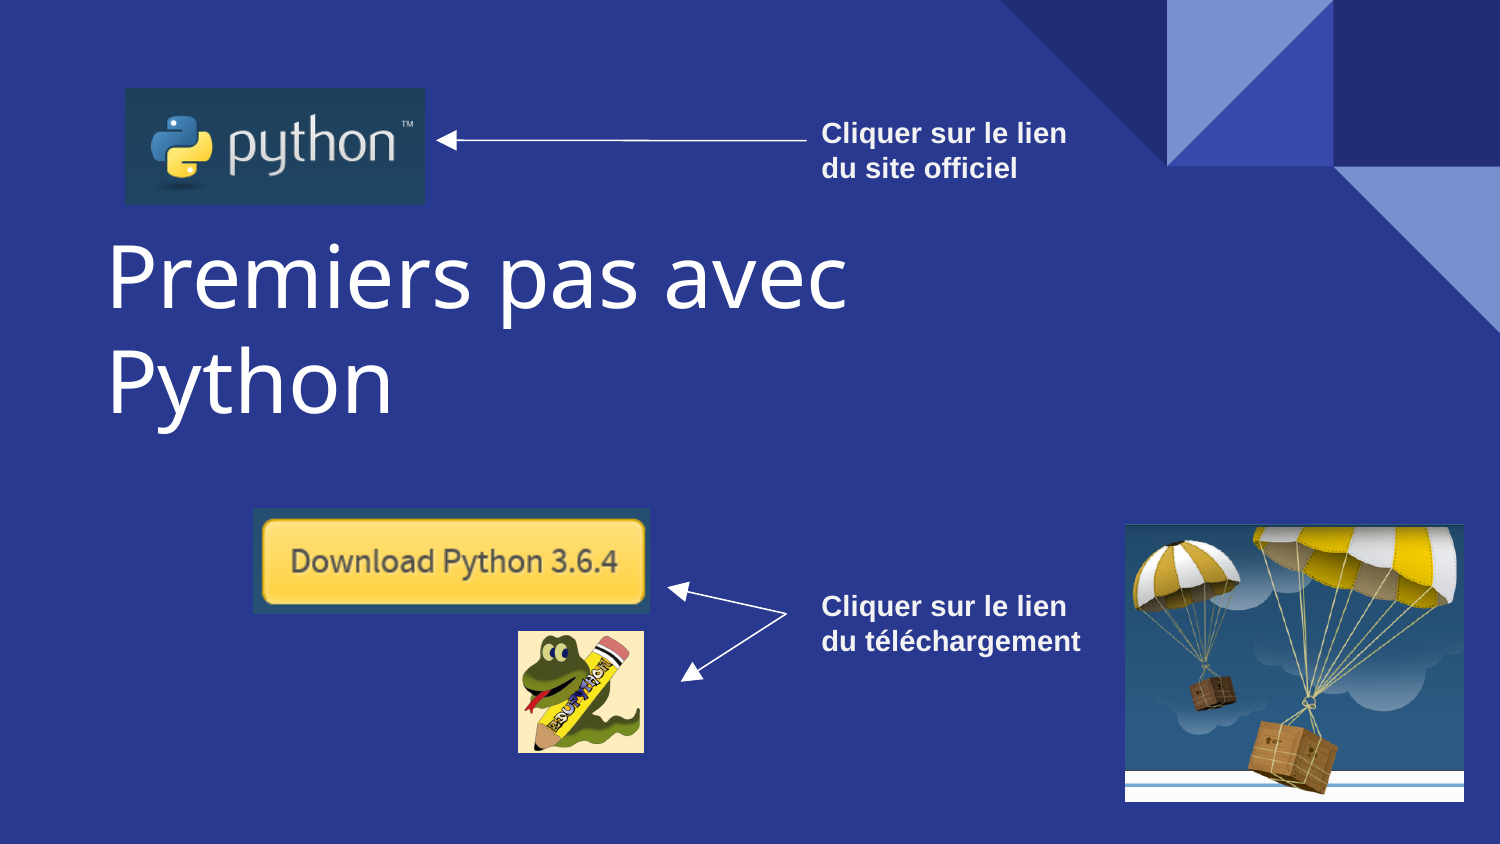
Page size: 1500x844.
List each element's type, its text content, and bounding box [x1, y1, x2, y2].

text_box Cliquer sur le lien du téléchargement [806, 572, 1106, 656]
picture [125, 88, 425, 205]
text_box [680, 613, 787, 682]
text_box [666, 586, 786, 614]
picture [518, 631, 644, 754]
text_box Cliquer sur le lien du site officiel [806, 99, 1106, 183]
picture [253, 508, 650, 614]
picture [1124, 524, 1465, 802]
title Premiers pas avec Python [90, 308, 1137, 447]
